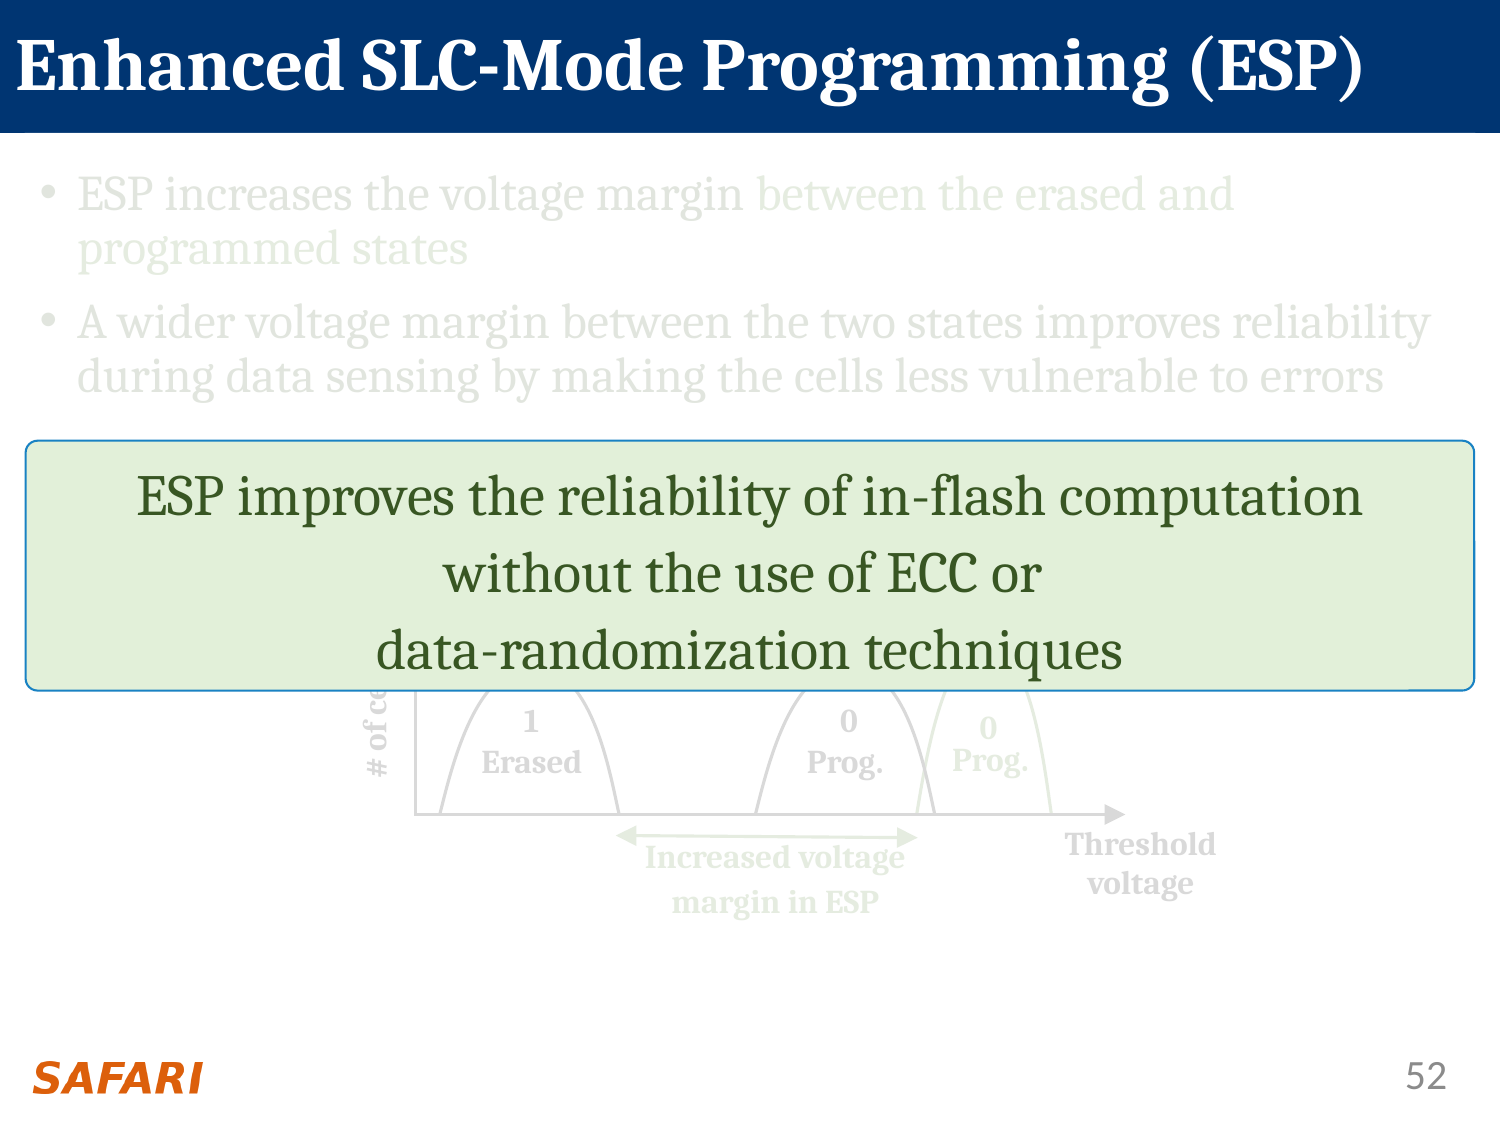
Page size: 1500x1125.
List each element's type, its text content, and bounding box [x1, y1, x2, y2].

picture [31, 1052, 209, 1104]
title Enhanced SLC-Mode Programming (ESP) [0, 0, 1500, 133]
text_box [24, 132, 1476, 1037]
text_box ESP improves the reliability of in-flash computation without the use of ECC or data-randomization techniques [25, 440, 1475, 691]
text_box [353, 584, 1258, 902]
